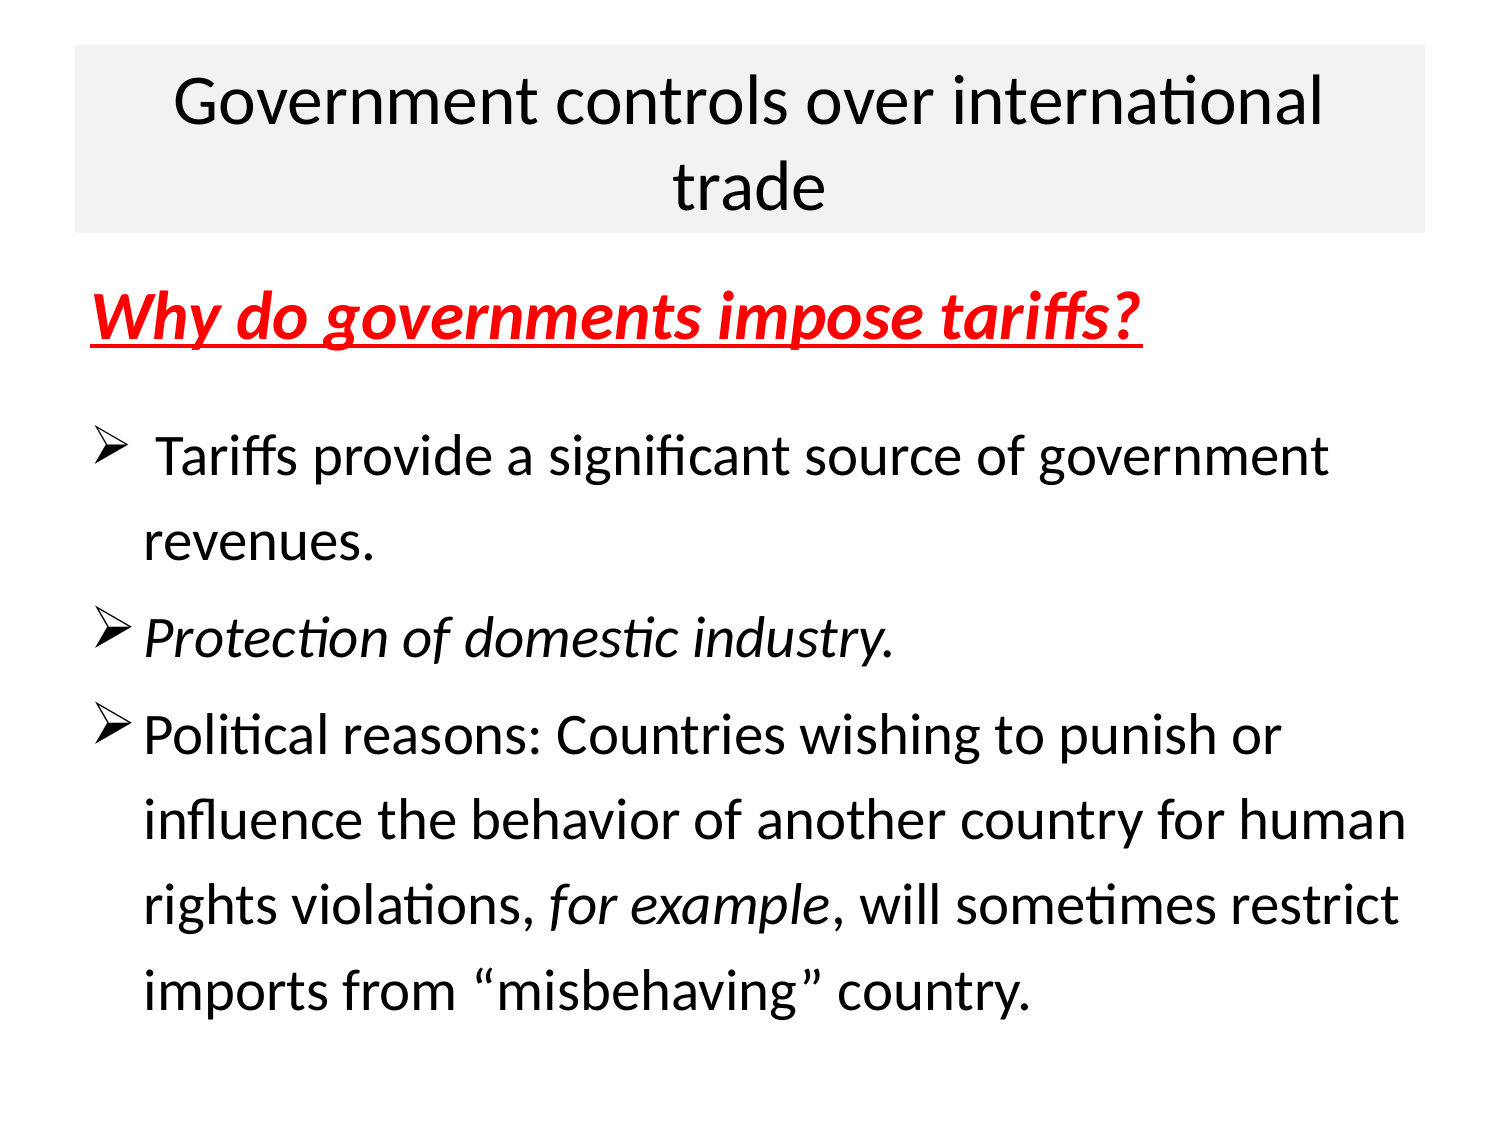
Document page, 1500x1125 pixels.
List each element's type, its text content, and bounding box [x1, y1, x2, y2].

title Government controls over international trade [75, 45, 1425, 233]
list Why do governments impose tariffs? Tariffs provide a significant source of government revenues. Protection of domestic industry. Political reasons: Countries wishing to punish or influence the behavior of another country for human rights violations, for example, will sometimes restrict imports from “misbehaving” country. [75, 262, 1425, 1050]
